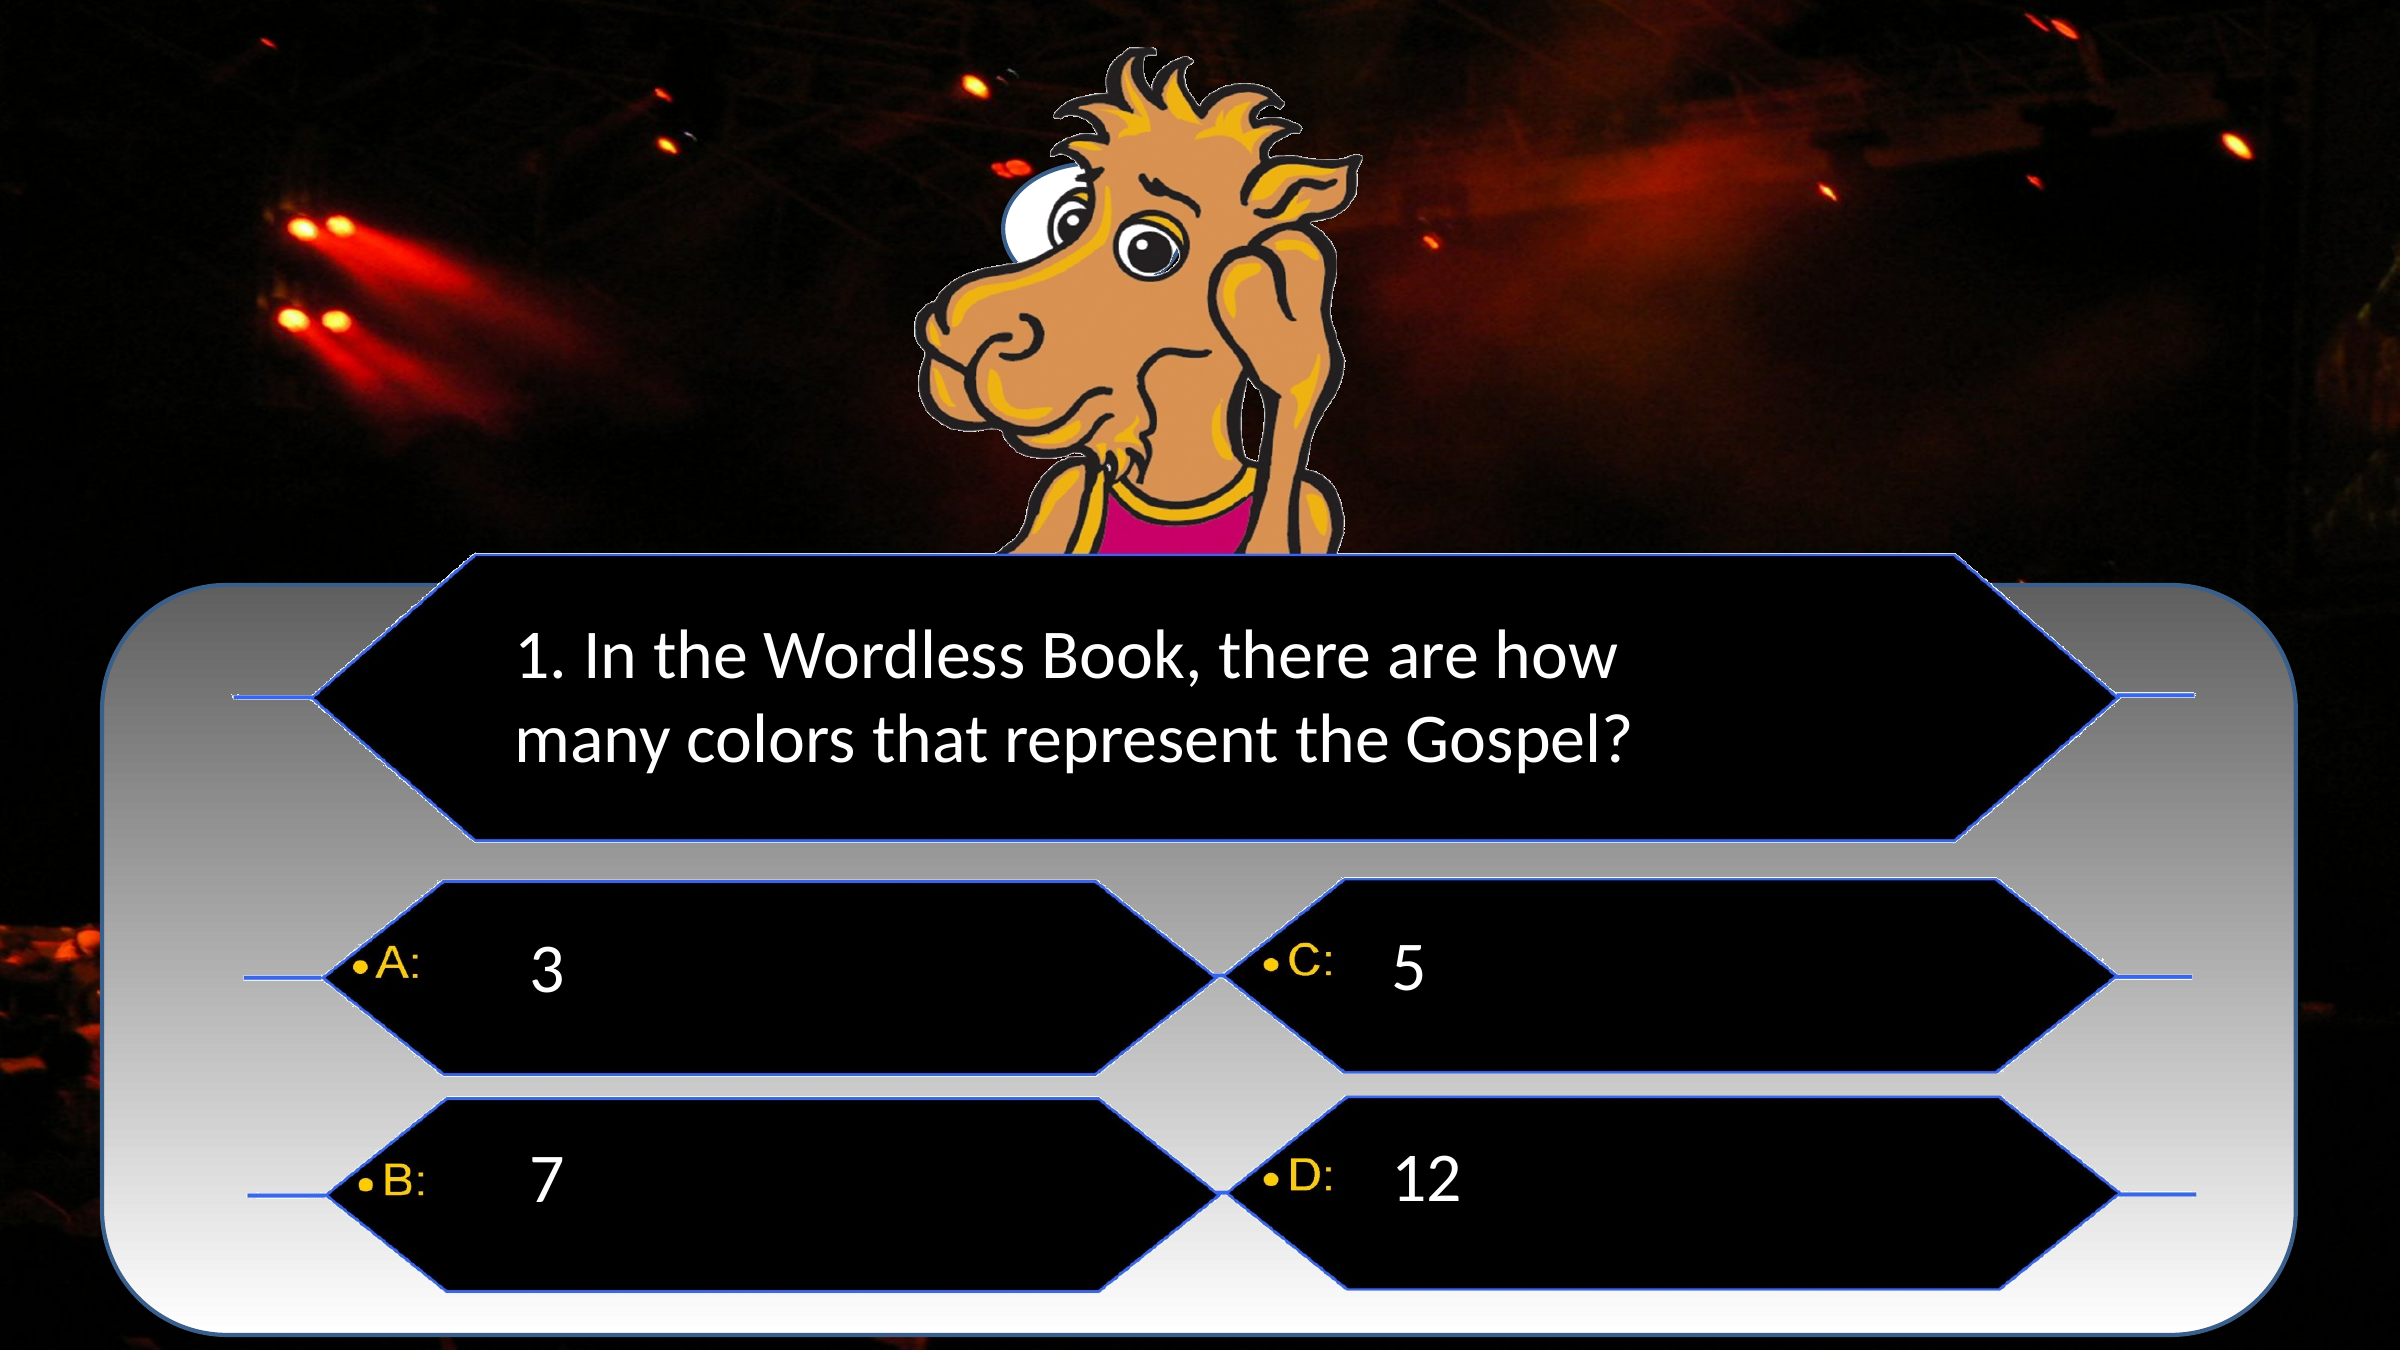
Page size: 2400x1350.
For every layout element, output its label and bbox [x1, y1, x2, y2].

text_box [230, 46, 2199, 1350]
picture [0, 0, 2400, 1350]
